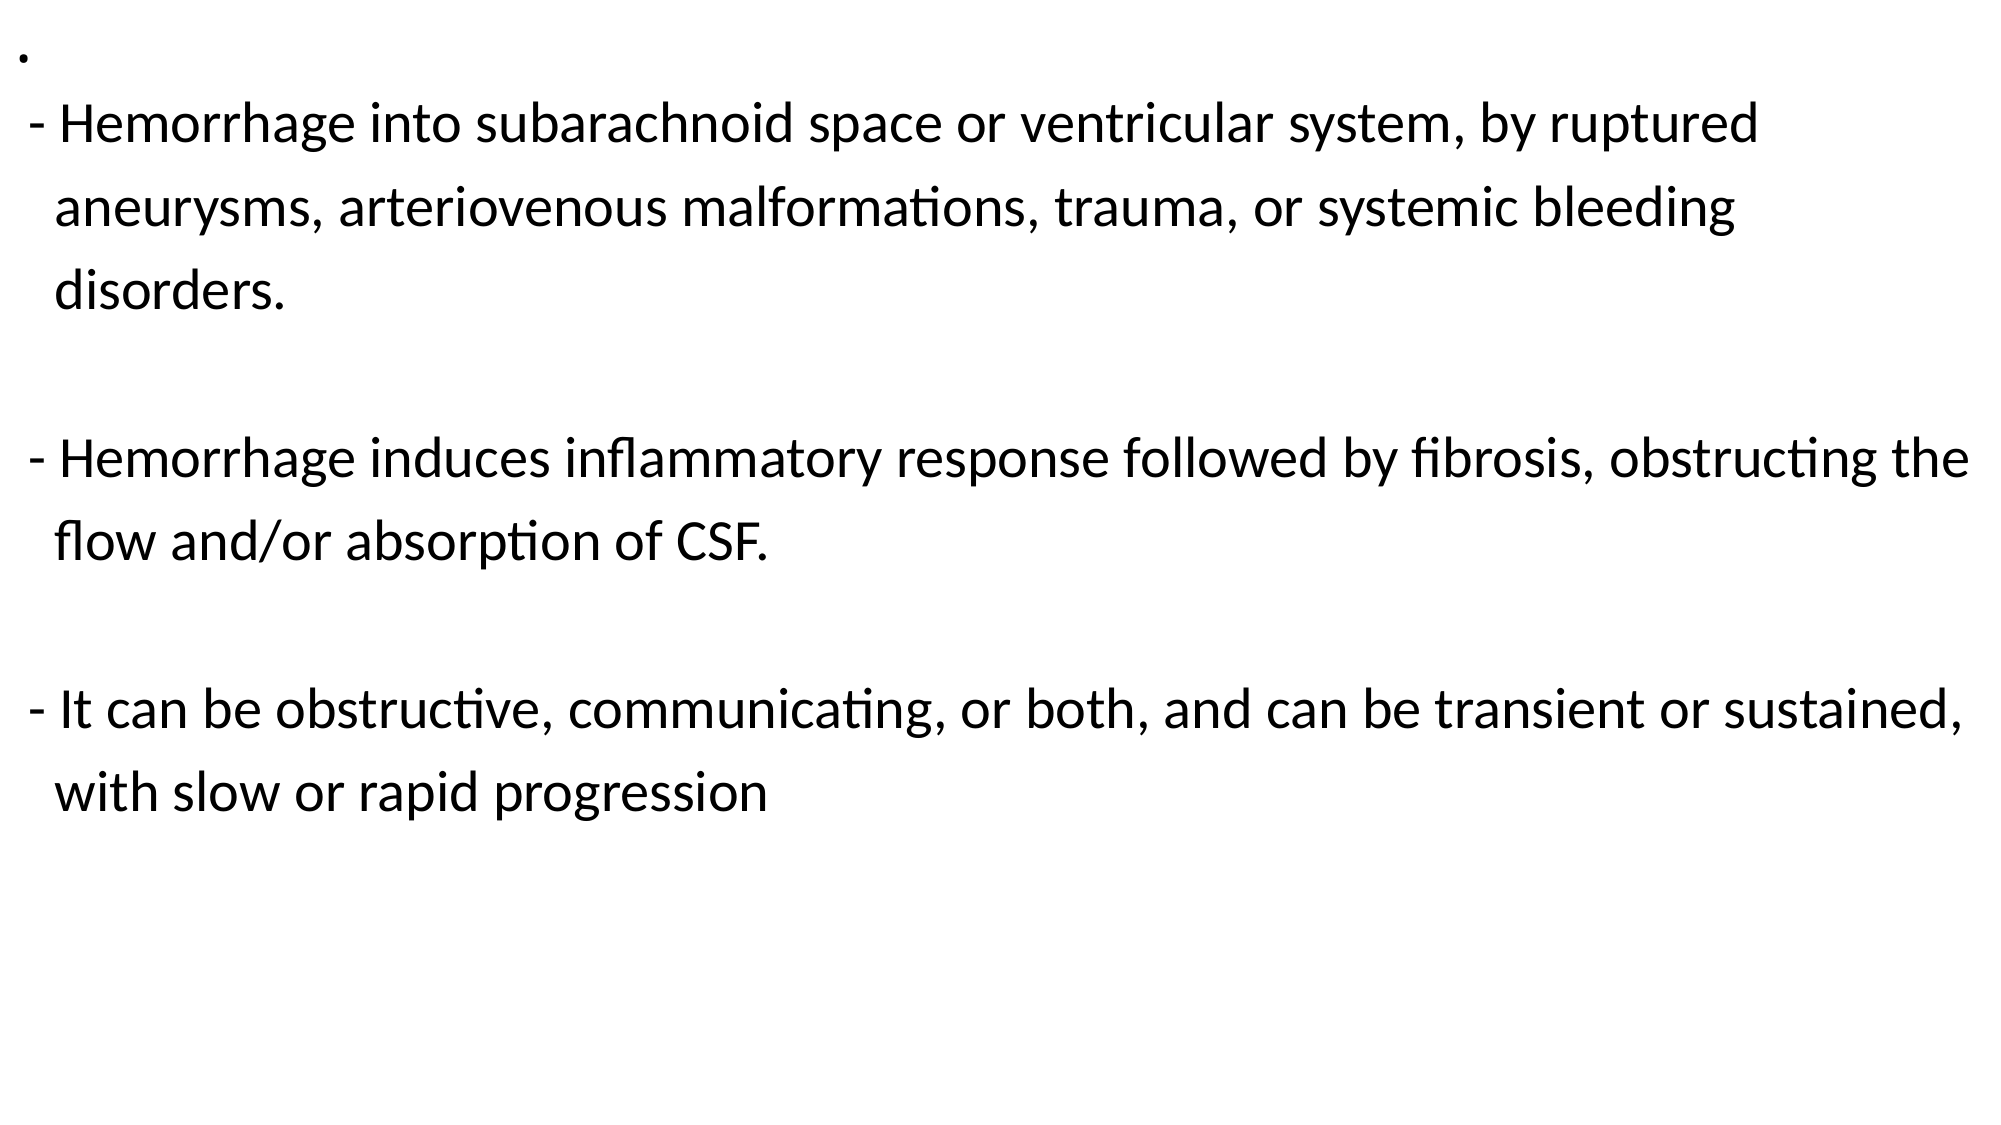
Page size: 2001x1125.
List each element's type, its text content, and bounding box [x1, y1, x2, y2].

title . [0, 0, 1863, 84]
list - Hemorrhage into subarachnoid space or ventricular system, by ruptured aneurysms, arteriovenous malformations, trauma, or systemic bleeding disorders. - Hemorrhage induces inflammatory response followed by fibrosis, obstructing the flow and/or absorption of CSF. - It can be obstructive, communicating, or both, and can be transient or sustained, with slow or rapid progression [0, 84, 2000, 1125]
